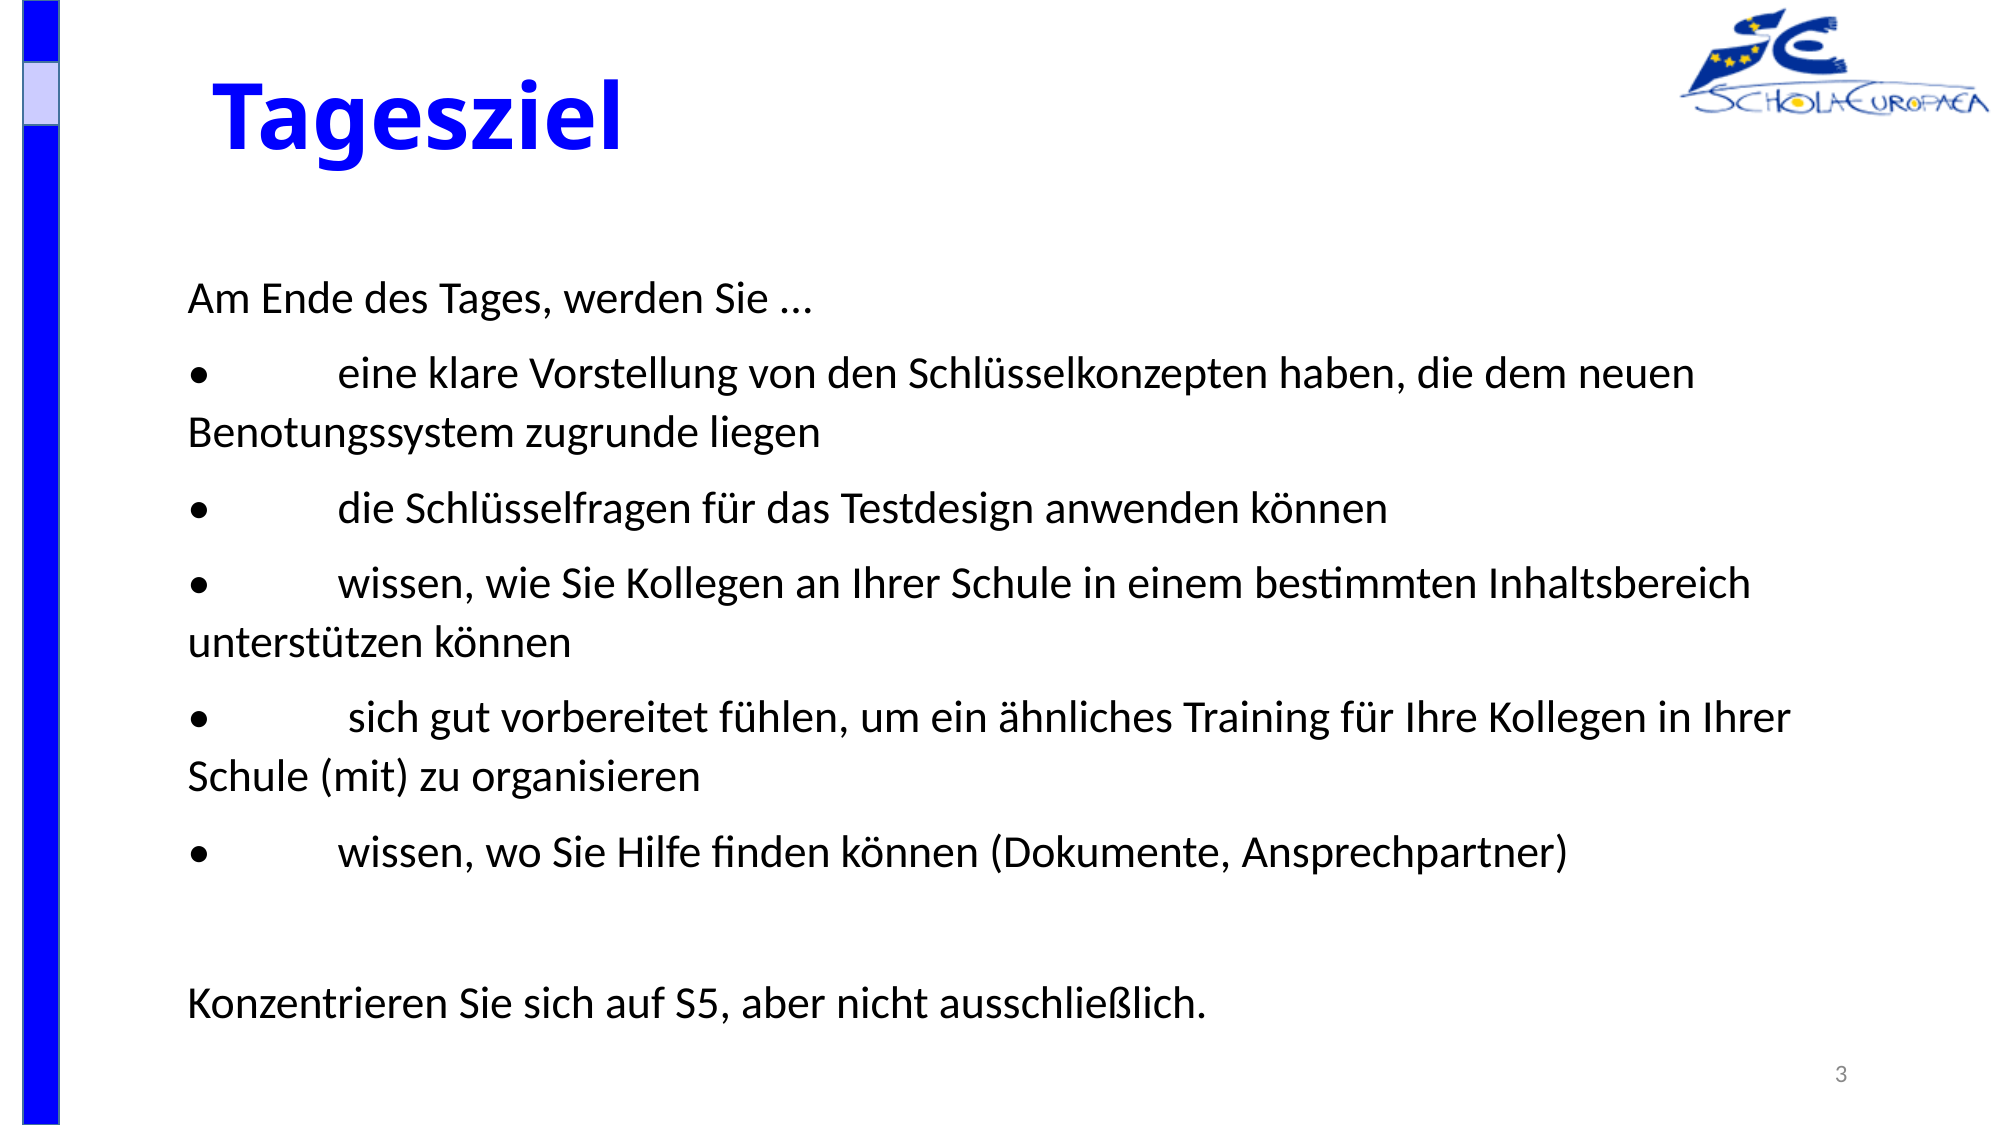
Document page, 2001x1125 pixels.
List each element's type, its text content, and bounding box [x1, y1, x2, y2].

text_box [22, 0, 60, 61]
title Tagesziel [172, 11, 1638, 229]
text_box [22, 126, 60, 1125]
text_box [22, 61, 60, 126]
picture [1678, 6, 1992, 118]
text_box Am Ende des Tages, werden Sie ... • eine klare Vorstellung von den Schlüsselkonzepten haben, die dem neuen Benotungssystem zugrunde liegen • die Schlüsselfragen für das Testdesign anwenden können • wissen, wie Sie Kollegen an Ihrer Schule in einem bestimmten Inhaltsbereich unterstützen können • sich gut vorbereitet fühlen, um ein ähnliches Training für Ihre Kollegen in Ihrer Schule (mit) zu organisieren • wissen, wo Sie Hilfe finden können (Dokumente, Ansprechpartner) Konzentrieren Sie sich auf S5, aber nicht ausschließlich. [172, 256, 1863, 1125]
